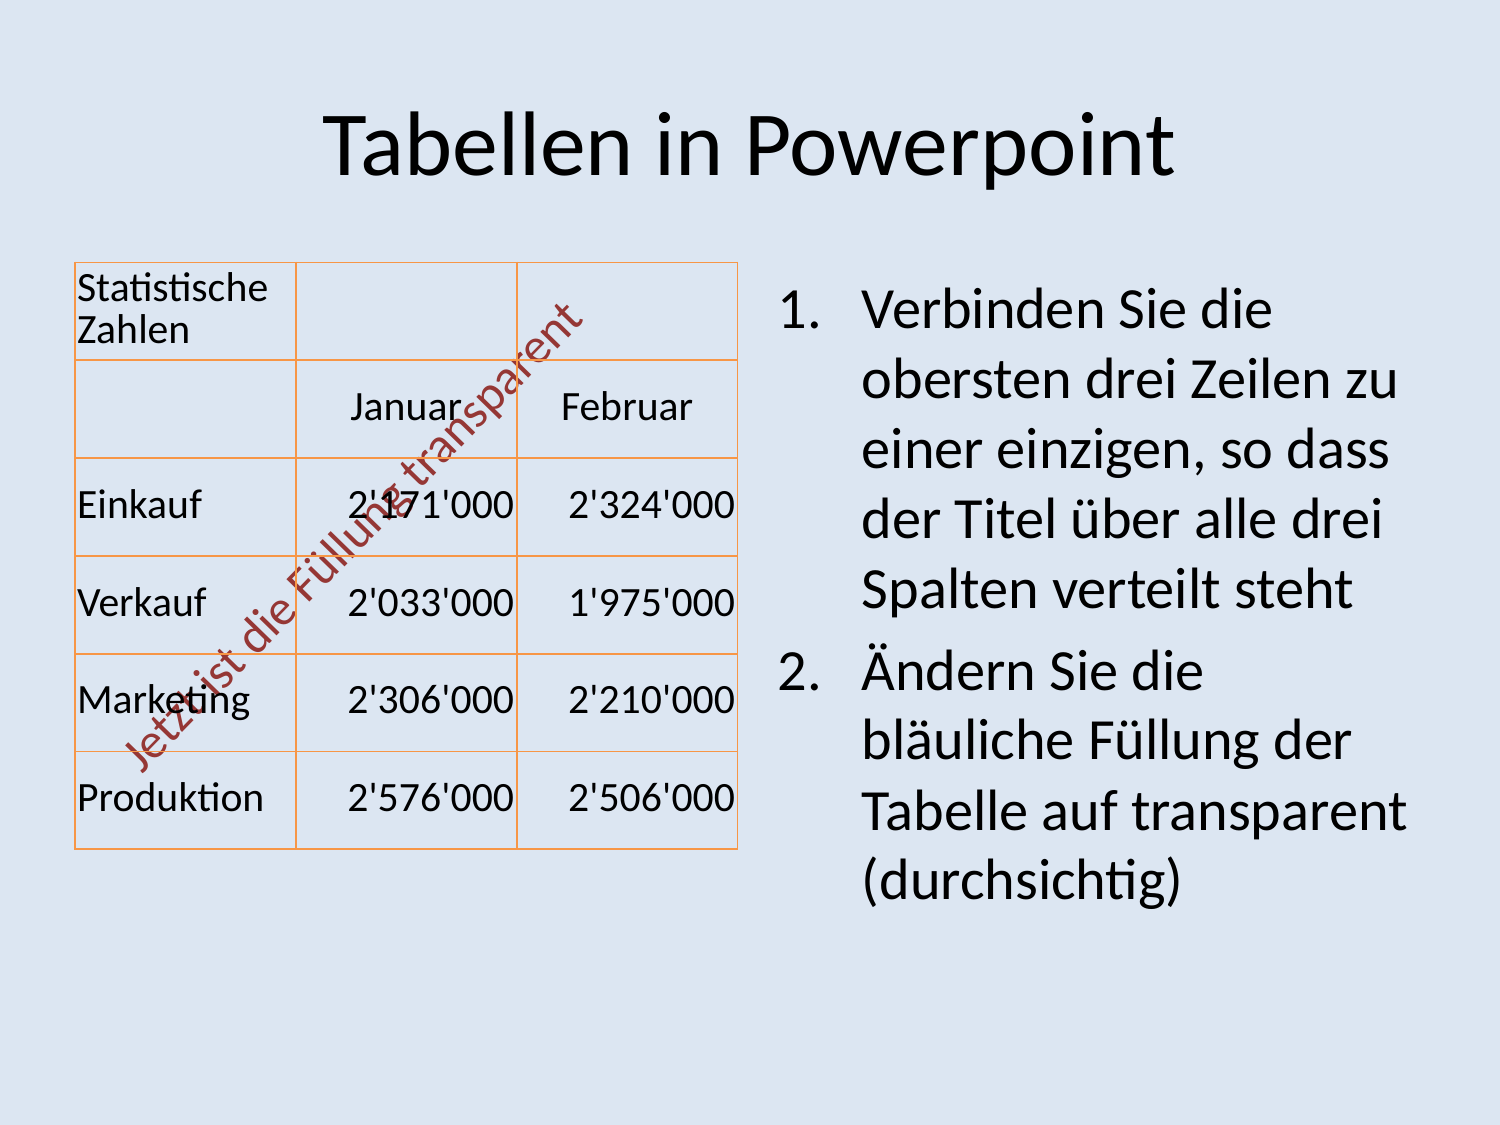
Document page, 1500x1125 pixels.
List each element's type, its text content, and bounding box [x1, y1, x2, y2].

table_cell 2'171'000 [297, 459, 516, 555]
table_cell Einkauf [76, 459, 295, 555]
table_header Statistische Zahlen [76, 263, 295, 359]
table_cell 1'975'000 [518, 557, 737, 653]
table_cell Januar [297, 361, 516, 457]
table_cell 2'576'000 [297, 752, 516, 848]
table_cell 2'033'000 [297, 557, 516, 653]
table_cell Produktion [76, 752, 295, 848]
title Tabellen in Powerpoint [75, 45, 1425, 233]
table_cell 2'306'000 [297, 655, 516, 751]
table_cell 2'210'000 [518, 655, 737, 751]
table_header [297, 263, 516, 359]
table_cell Marketing [76, 655, 295, 751]
table_cell Verkauf [76, 557, 295, 653]
table_cell 2'506'000 [518, 752, 737, 848]
table_cell Februar [518, 361, 737, 457]
table_header [518, 263, 737, 359]
table_cell 2'324'000 [518, 459, 737, 555]
table_cell [76, 361, 295, 457]
list Verbinden Sie die obersten drei Zeilen zu einer einzigen, so dass der Titel über alle drei Spalten verteilt steht Ändern Sie die bläuliche Füllung der Tabelle auf transparent (durchsichtig) [762, 262, 1425, 1005]
